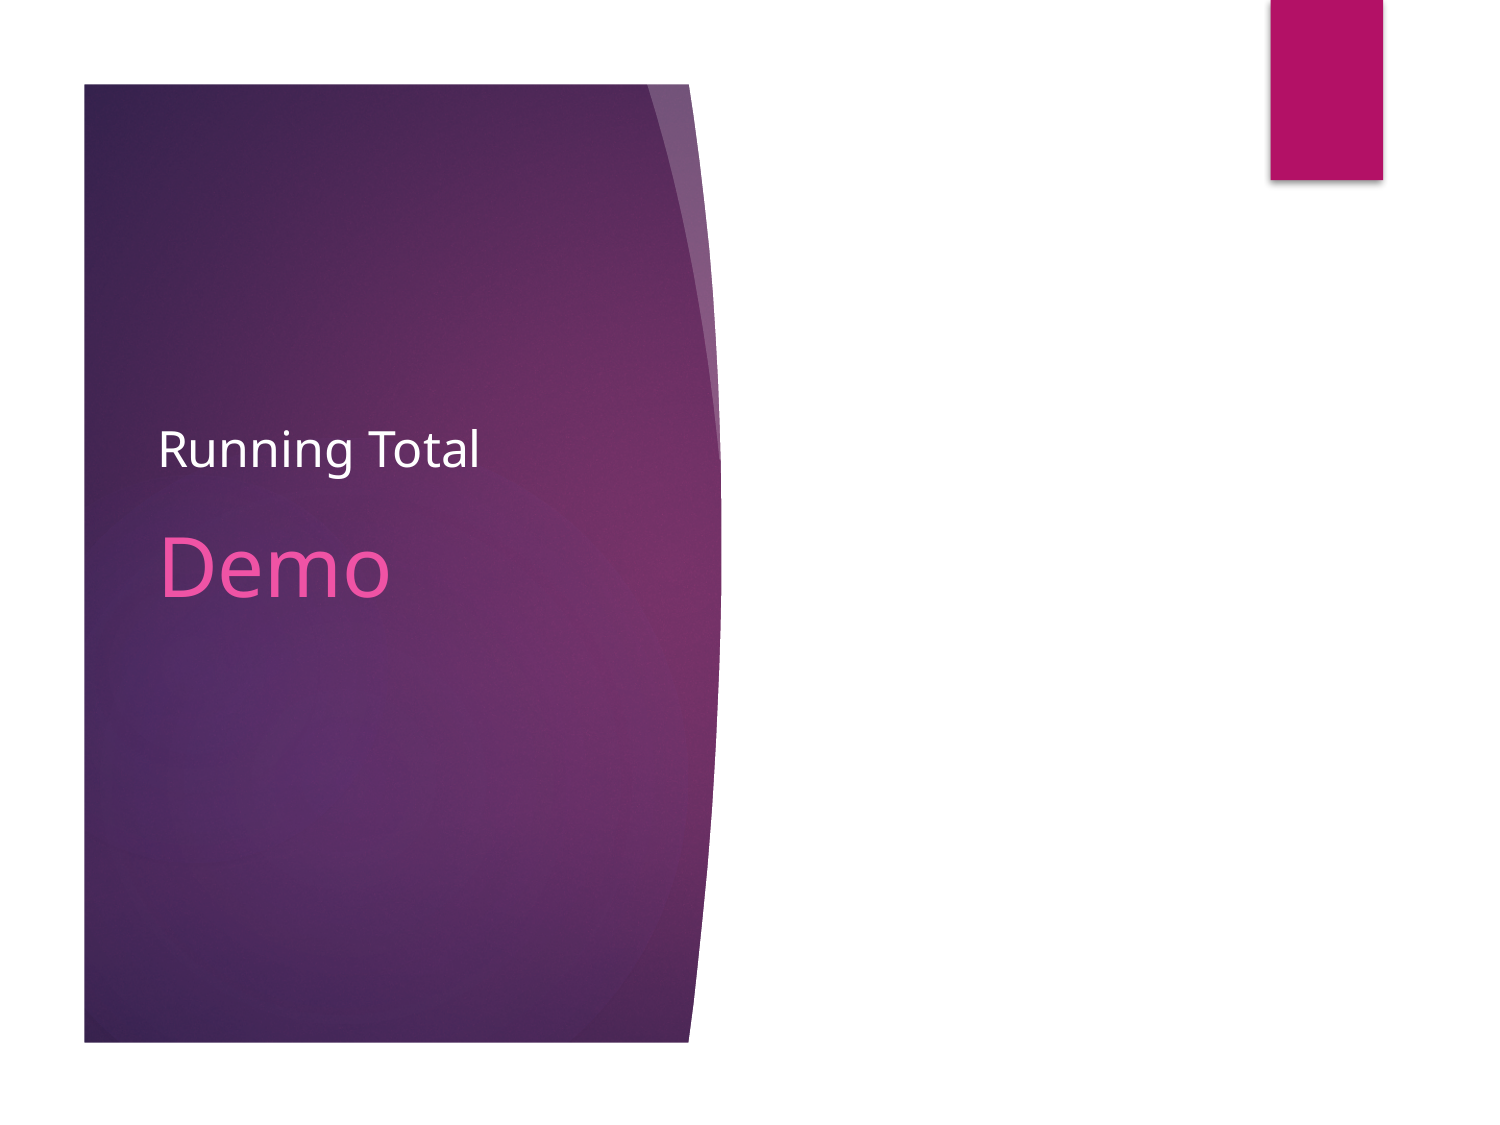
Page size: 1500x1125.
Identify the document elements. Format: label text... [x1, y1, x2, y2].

list Demo [142, 506, 633, 909]
slide_number [1259, 48, 1390, 175]
title Running Total [142, 226, 633, 485]
